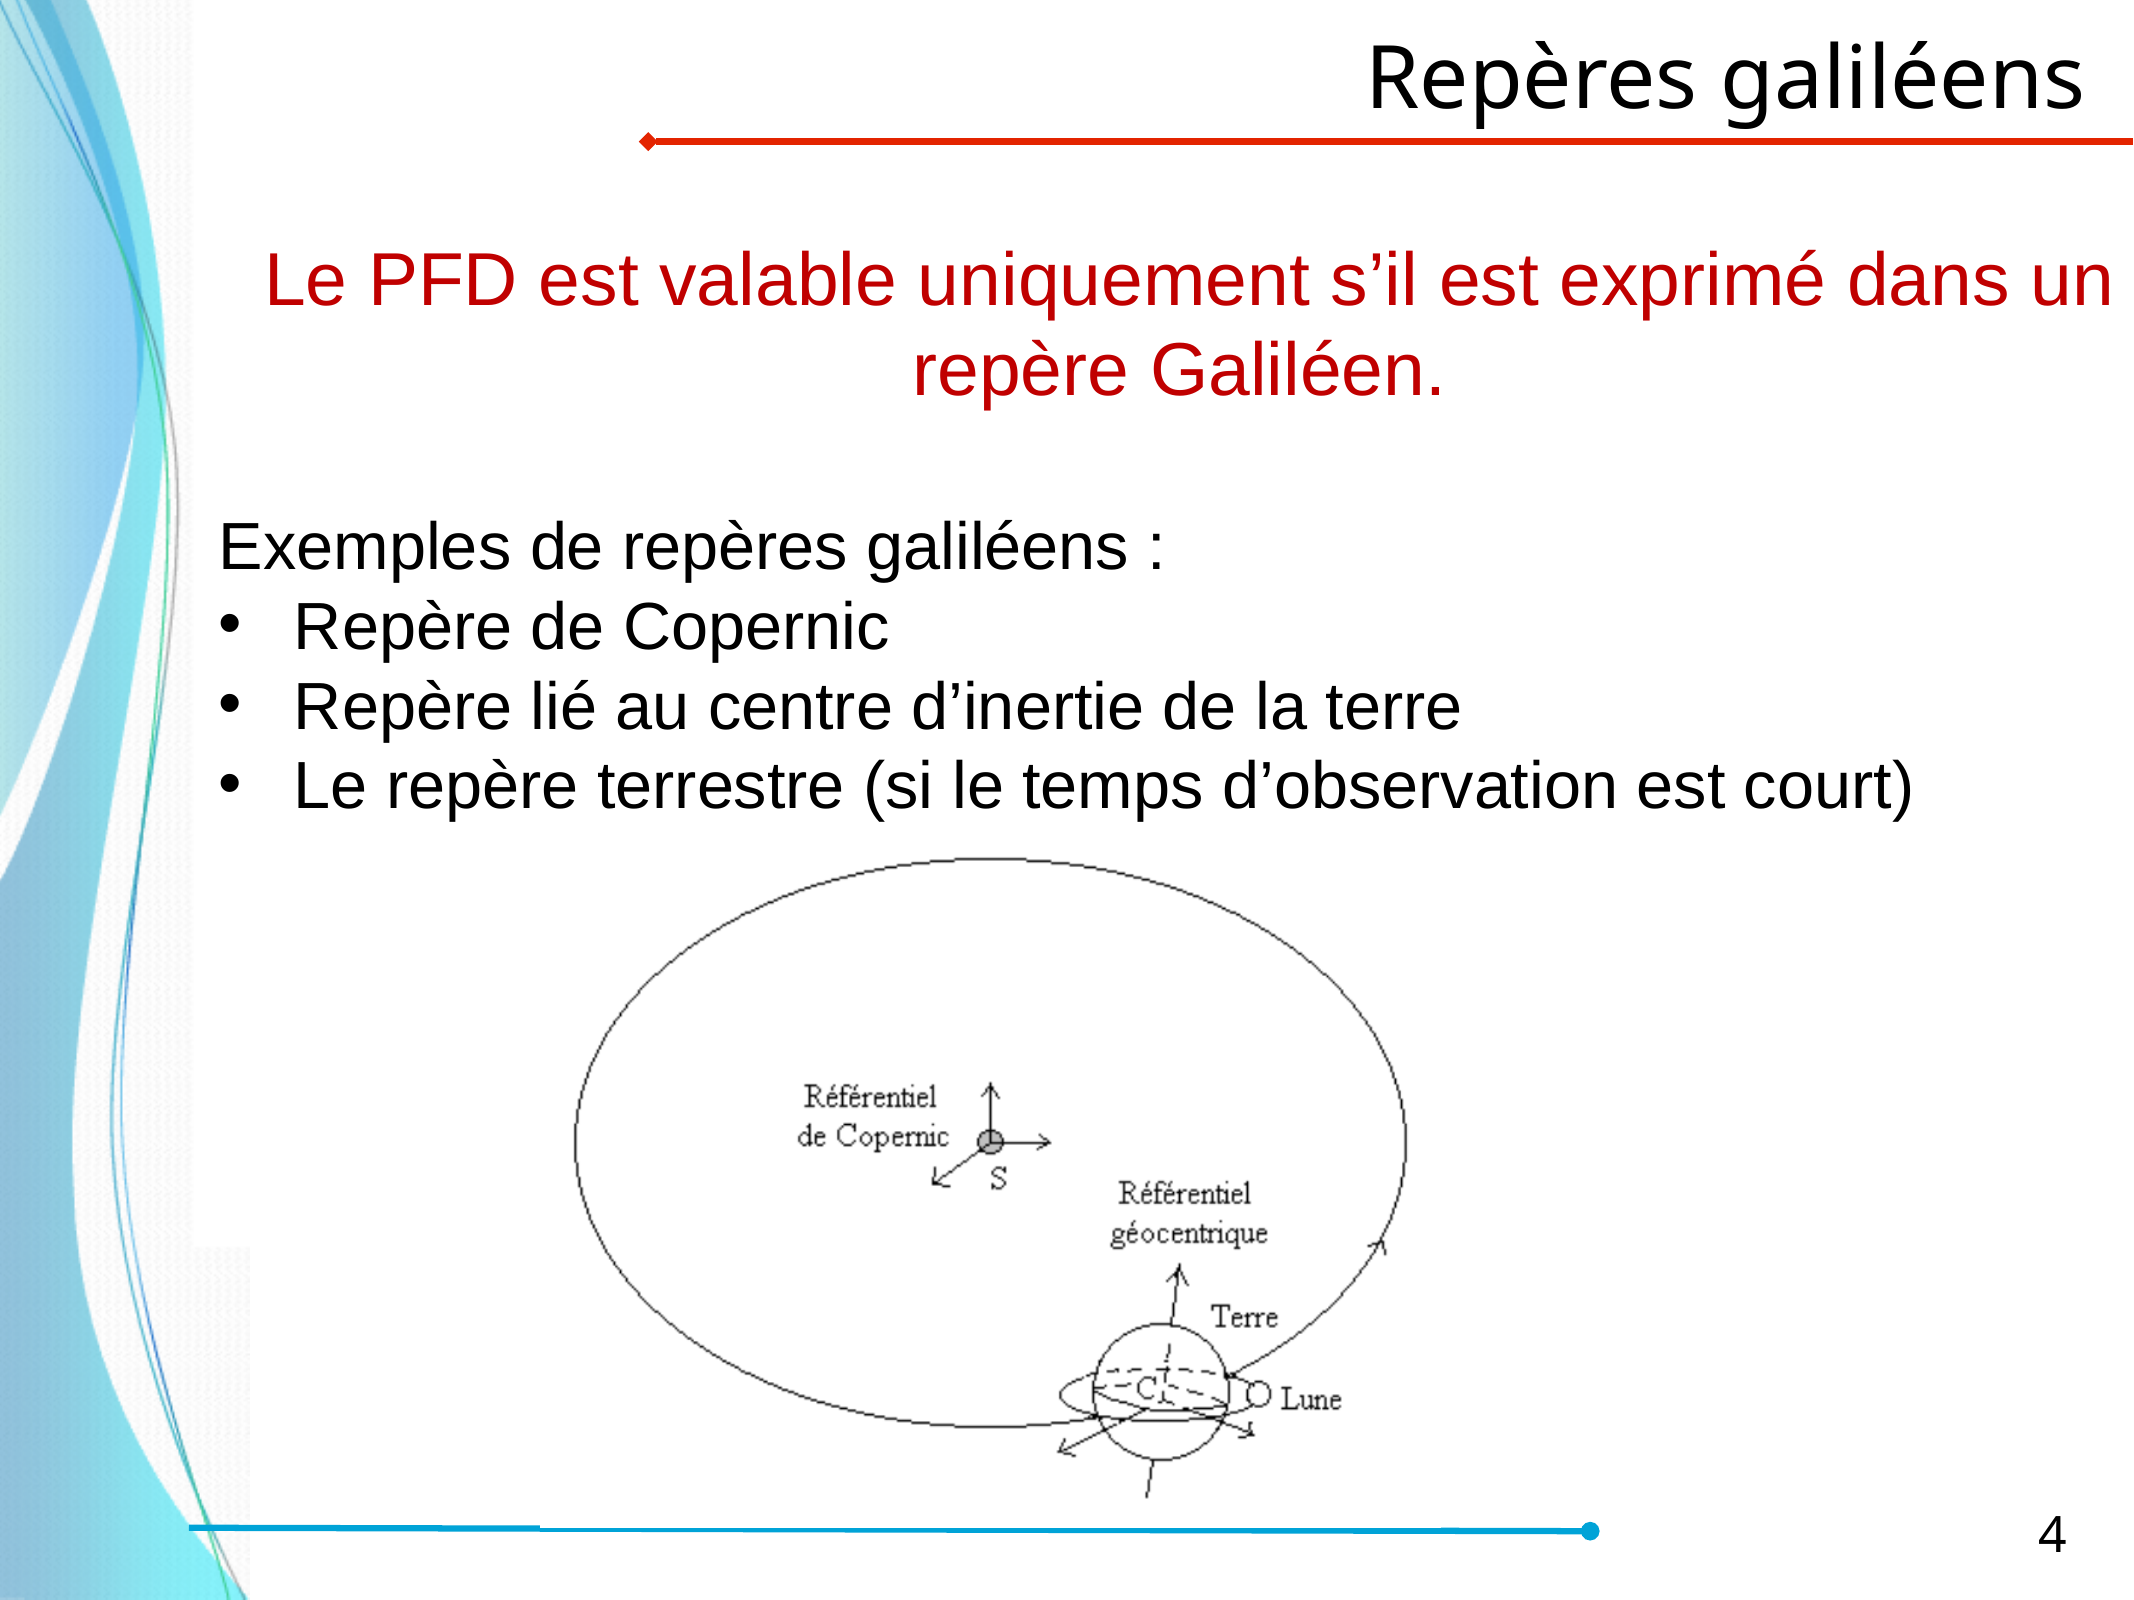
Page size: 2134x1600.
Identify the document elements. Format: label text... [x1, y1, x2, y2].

text_box [1444, 1524, 1597, 1538]
text_box Repères galiléens [743, 13, 2094, 135]
text_box [743, 135, 2094, 222]
text_box Exemples de repères galiléens : Repère de Copernic Repère lié au centre d’inertie de la terre Le repère terrestre (si le temps d’observation est court) [261, 495, 2134, 830]
text_box [642, 135, 743, 148]
picture [0, 0, 251, 1600]
slide_number 4 [2018, 1493, 2088, 1570]
text_box Le PFD est valable uniquement s’il est exprimé dans un repère Galiléen. [261, 222, 2134, 418]
picture [539, 827, 1441, 1527]
